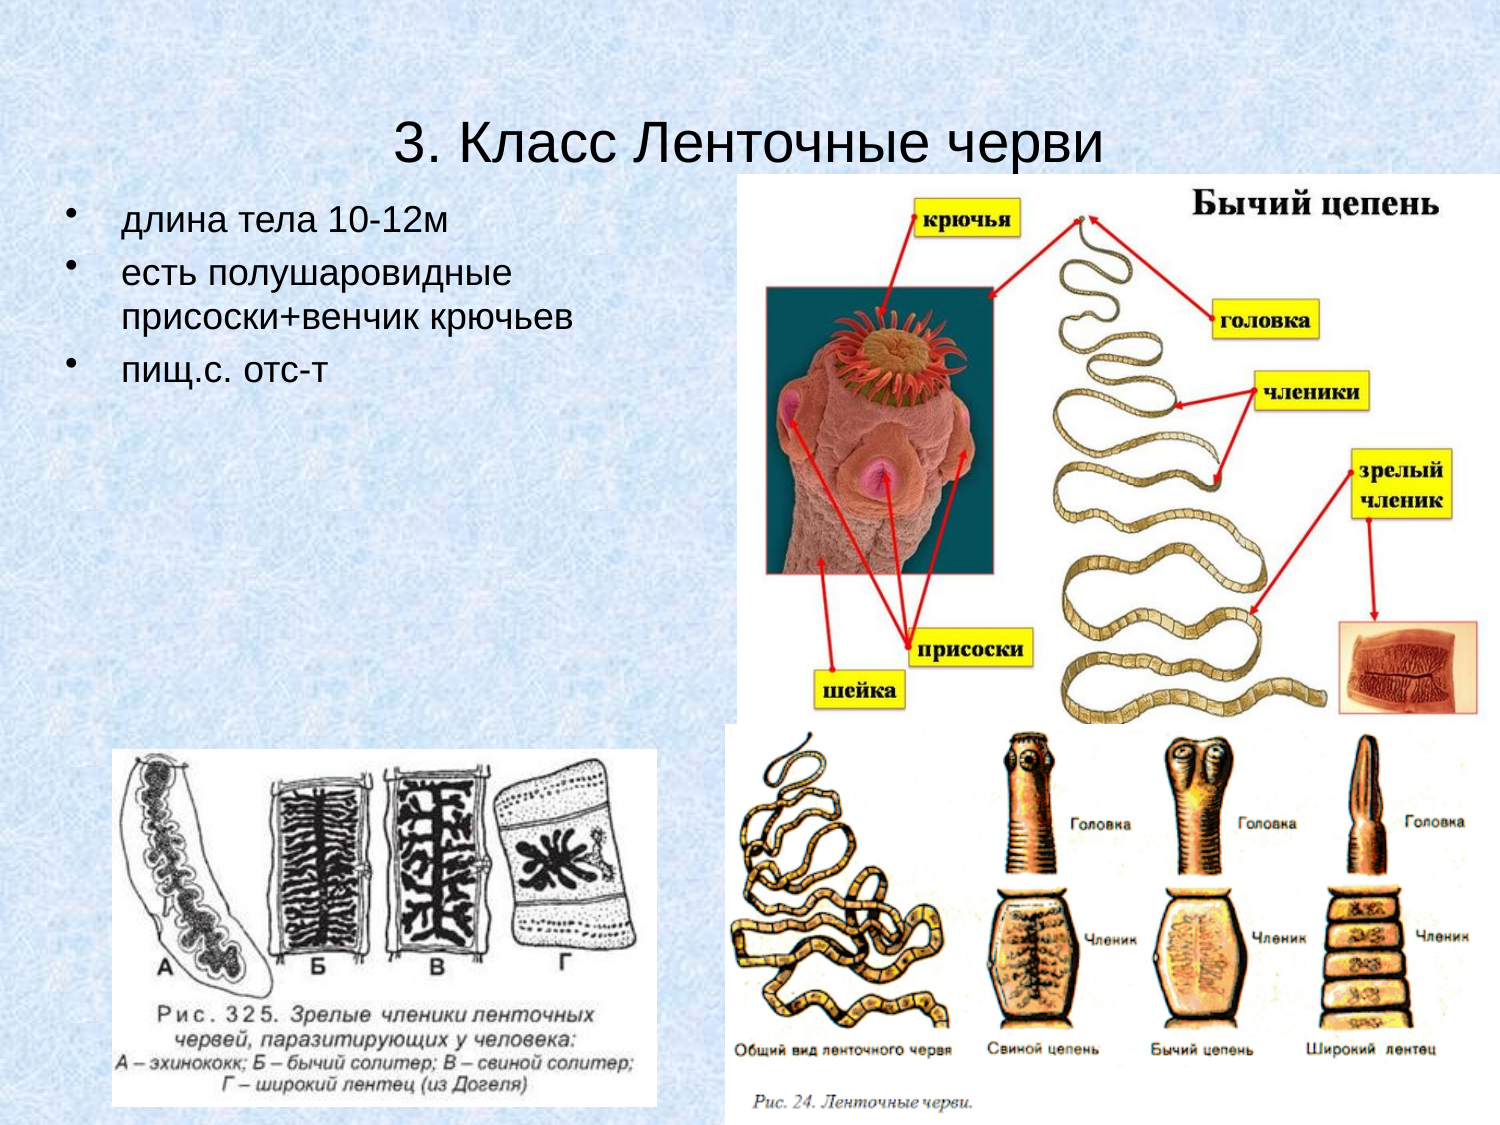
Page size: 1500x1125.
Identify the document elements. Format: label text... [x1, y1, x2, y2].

picture [0, 0, 1500, 1125]
list длина тела 10-12м есть полушаровидные присоски+венчик крючьев пищ.с. отс-т [49, 187, 726, 931]
title 3. Класс Ленточные черви [74, 44, 1426, 233]
